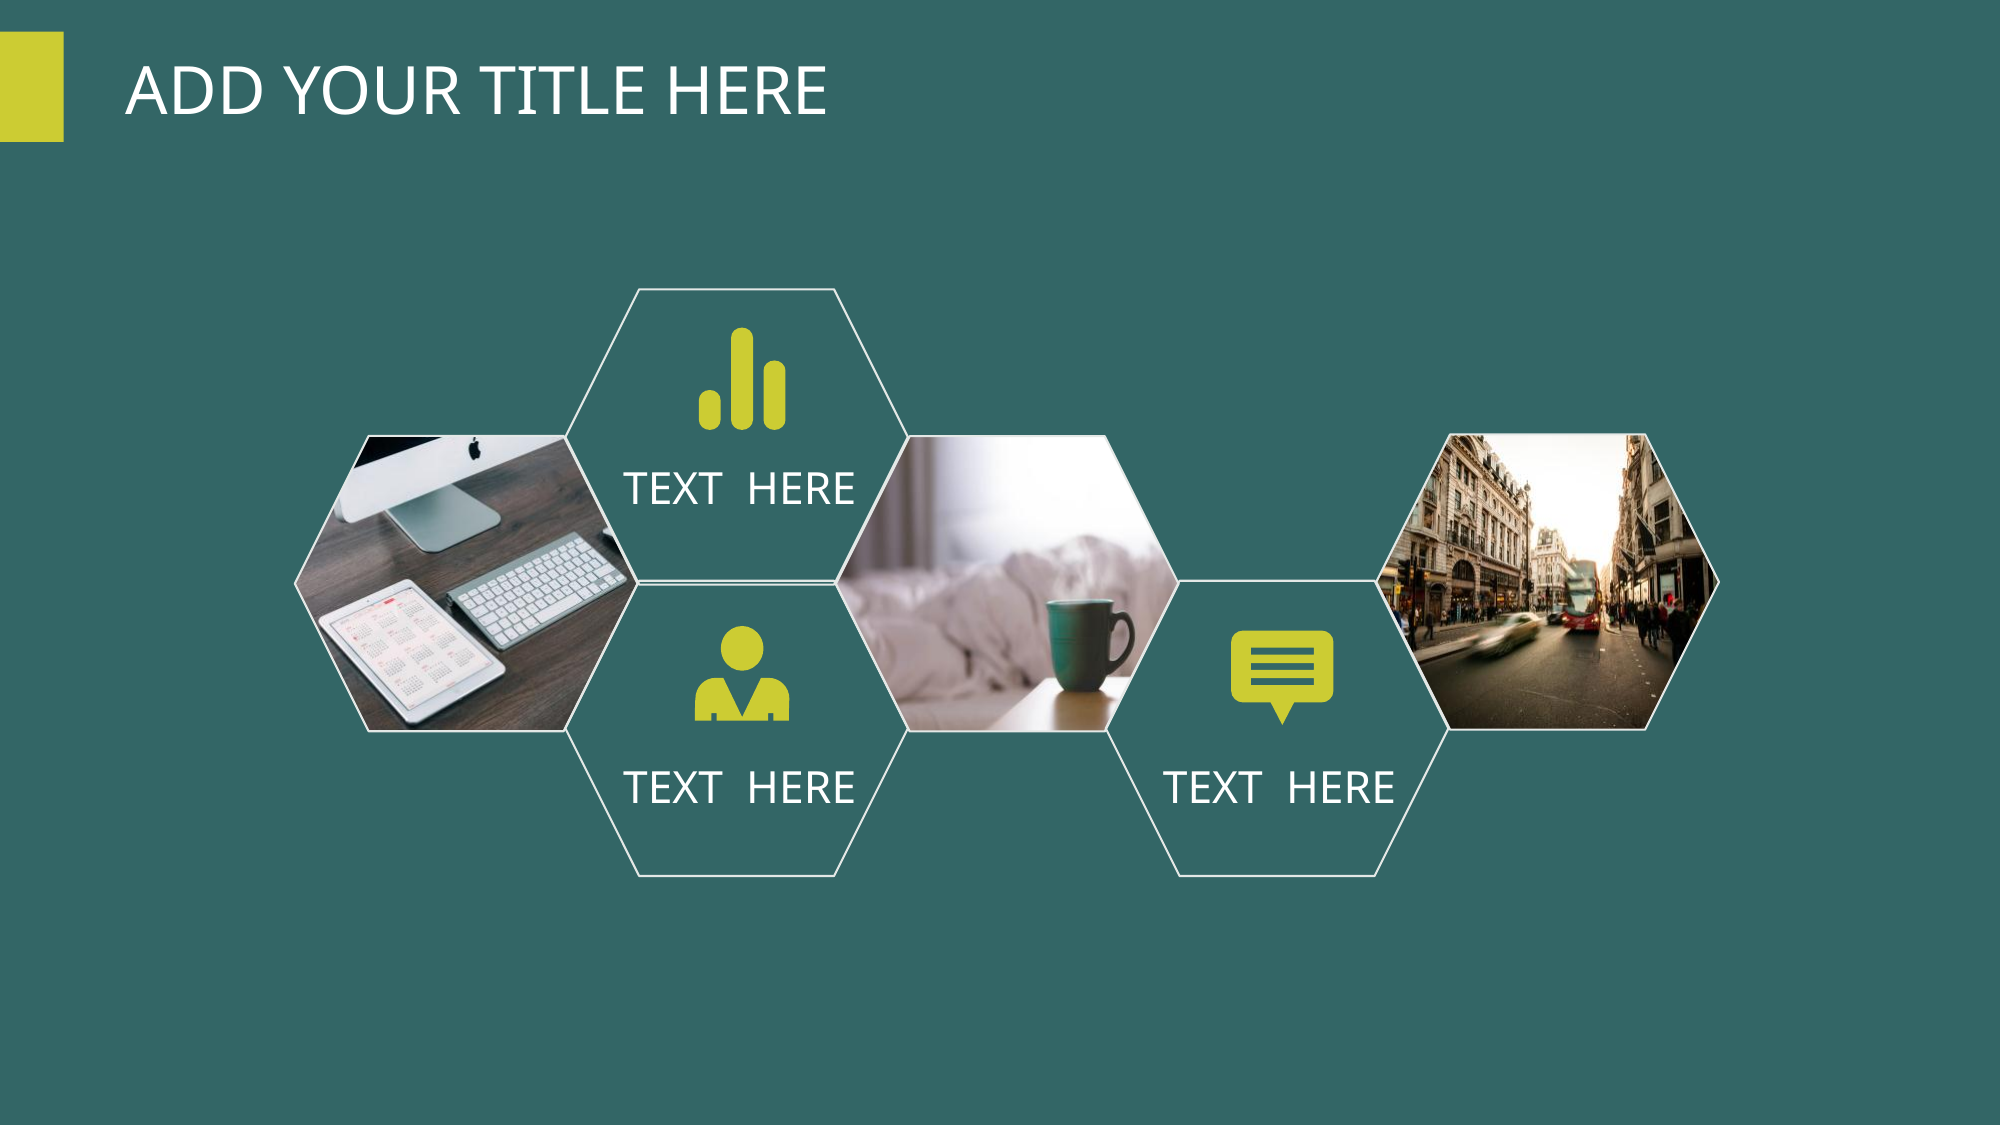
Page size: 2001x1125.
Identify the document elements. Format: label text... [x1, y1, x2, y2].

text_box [294, 289, 1720, 876]
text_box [1121, 630, 1419, 821]
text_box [581, 327, 879, 522]
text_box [581, 626, 879, 821]
text_box [0, 31, 65, 143]
text_box ADD YOUR TITLE HERE [80, 40, 846, 136]
